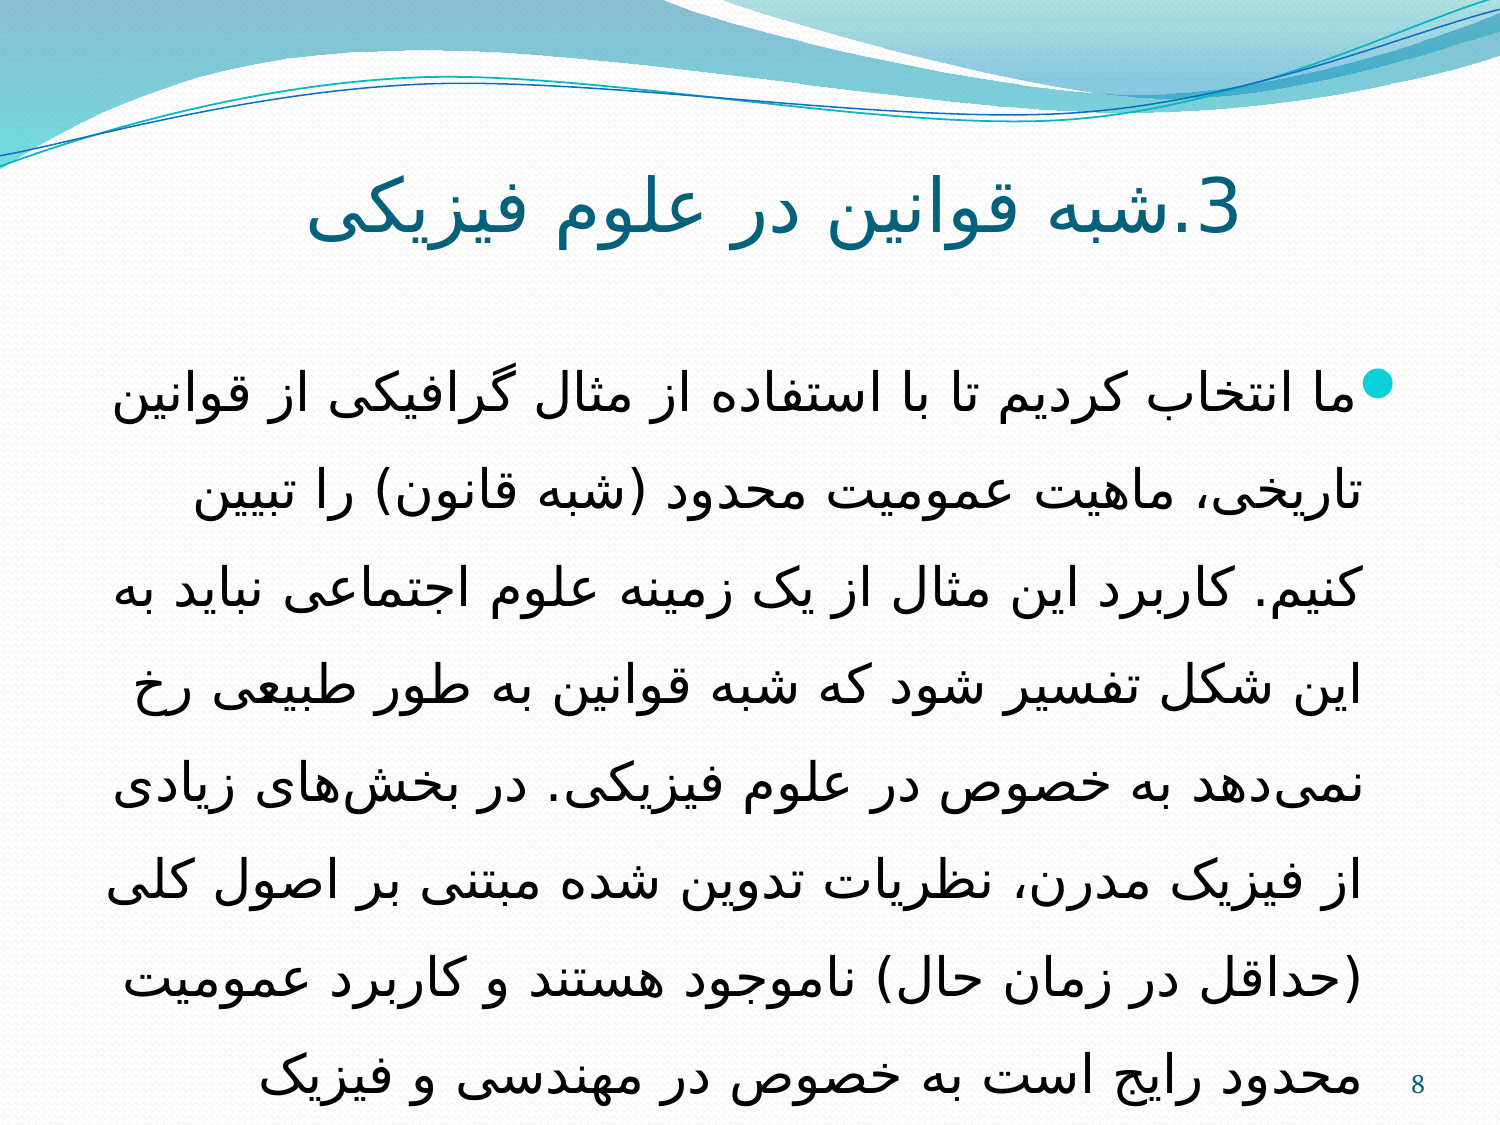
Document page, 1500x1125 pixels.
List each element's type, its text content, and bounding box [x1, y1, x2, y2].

list ما انتخاب کردیم تا با استفاده از مثال گرافیکی از قوانین تاریخی، ماهیت عمومیت محدود (شبه قانون) را تبیین کنیم. کاربرد این مثال از یک زمینه علوم اجتماعی نباید به این شکل تفسیر شود که شبه قوانین به طور طبیعی رخ نمی‌دهد به خصوص در علوم فیزیکی. در بخش‌های زیادی از فیزیک مدرن، نظریات تدوین شده مبتنی بر اصول کلی (حداقل در زمان حال) ناموجود هستند و کاربرد عمومیت محدود رایج است به خصوص در مهندسی و فیزیک کاربردی. [75, 317, 1425, 1038]
title 3.شبه قوانین در علوم فیزیکی [87, 149, 1438, 338]
slide_number 8 [1299, 1042, 1425, 1103]
